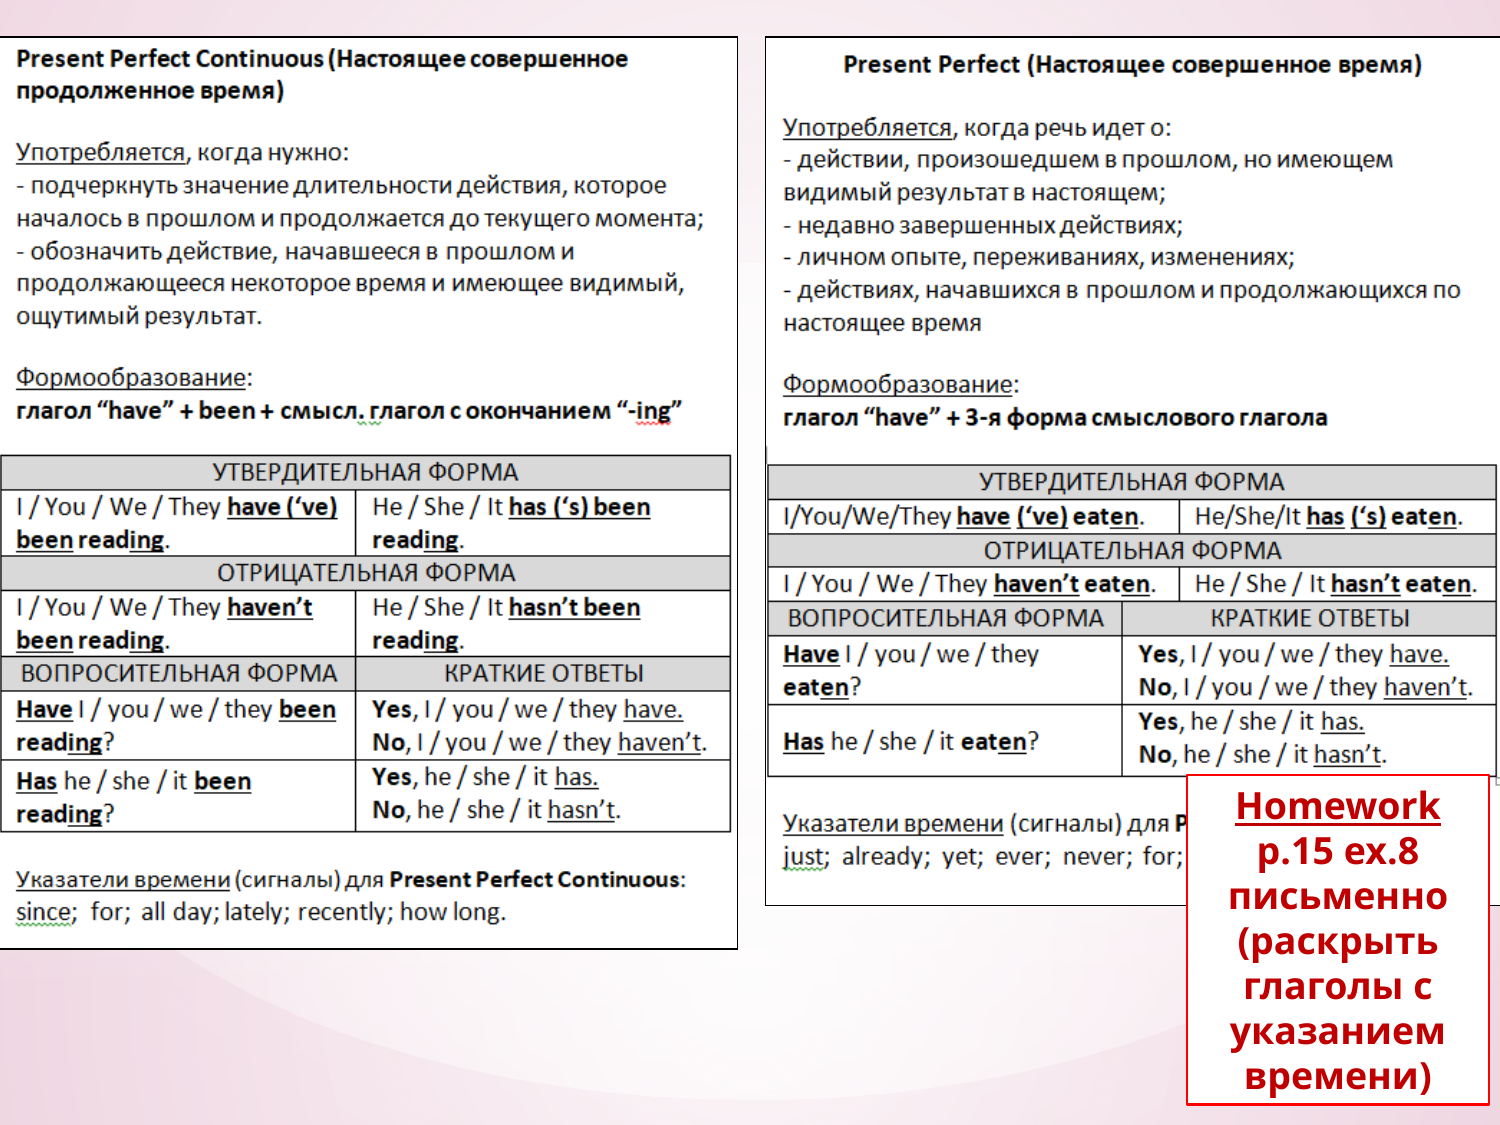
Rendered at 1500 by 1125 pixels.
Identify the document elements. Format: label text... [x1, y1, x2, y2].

picture [0, 37, 738, 949]
picture [765, 37, 1500, 905]
text_box Homework p.15 ex.8 письменно (раскрыть глаголы с указанием времени) [1186, 914, 1490, 1106]
